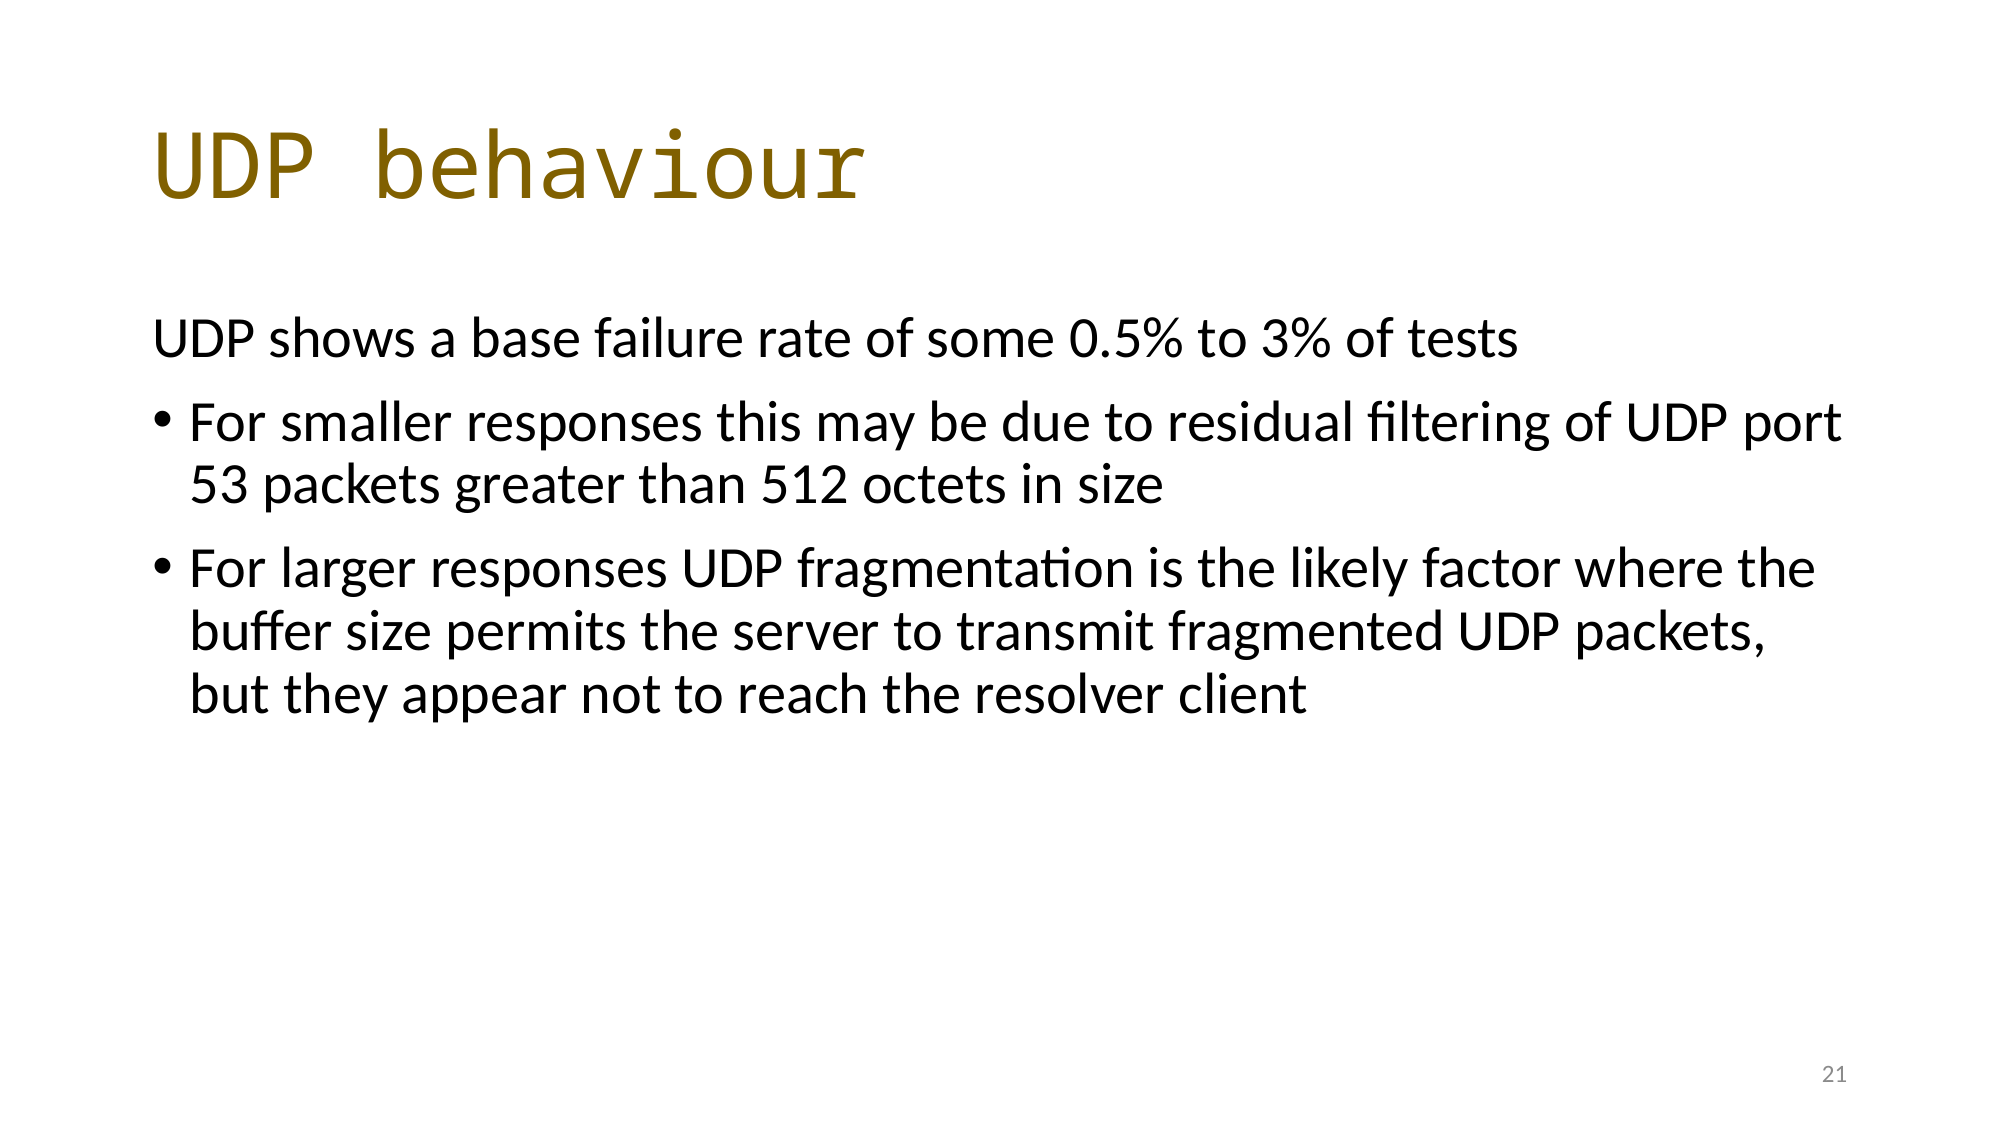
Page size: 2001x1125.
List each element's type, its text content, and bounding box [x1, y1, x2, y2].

slide_number 21 [1412, 1042, 1863, 1103]
list UDP shows a base failure rate of some 0.5% to 3% of tests For smaller responses this may be due to residual filtering of UDP port 53 packets greater than 512 octets in size For larger responses UDP fragmentation is the likely factor where the buffer size permits the server to transmit fragmented UDP packets, but they appear not to reach the resolver client [137, 299, 1863, 1014]
title UDP behaviour [137, 59, 1863, 278]
